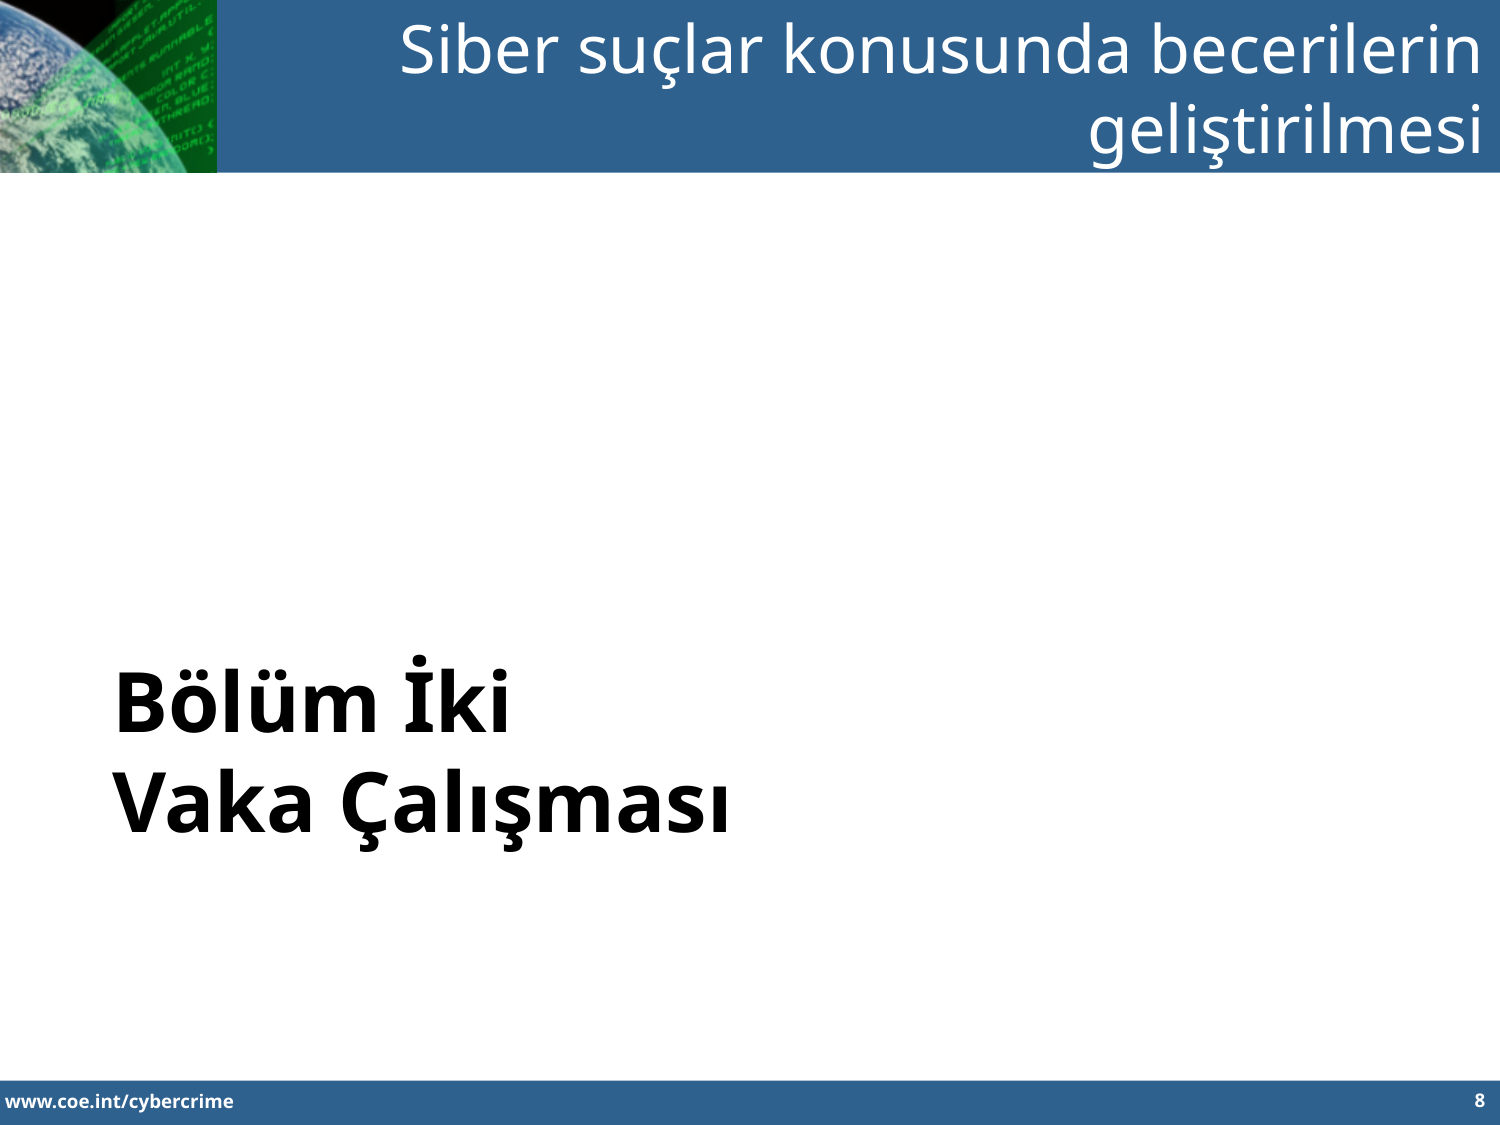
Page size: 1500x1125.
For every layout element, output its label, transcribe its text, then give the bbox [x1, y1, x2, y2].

slide_number 8 [1149, 1081, 1500, 1125]
text_box Bölüm İki Vaka Çalışması [97, 641, 848, 857]
picture [0, 1, 217, 173]
text_box Siber suçlar konusunda becerilerin geliştirilmesi [373, 10, 1500, 163]
